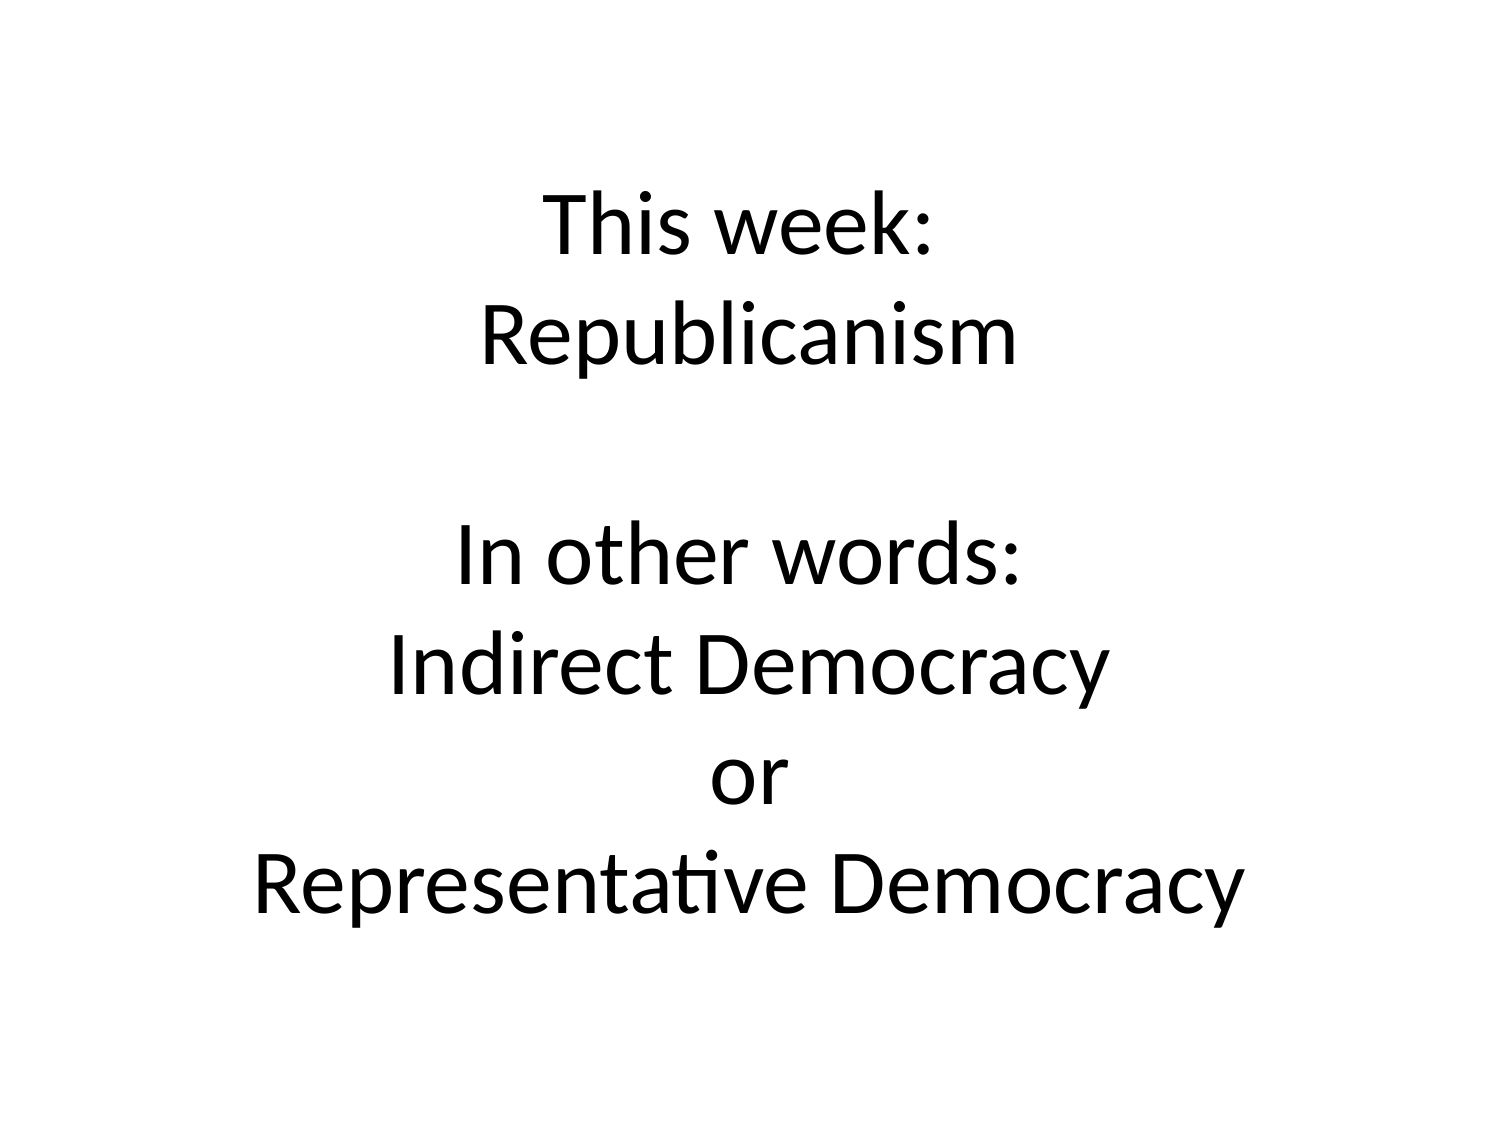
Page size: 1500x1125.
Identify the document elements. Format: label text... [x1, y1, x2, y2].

title This week: Republicanism In other words: Indirect Democracy or Representative Democracy [74, 44, 1426, 1051]
